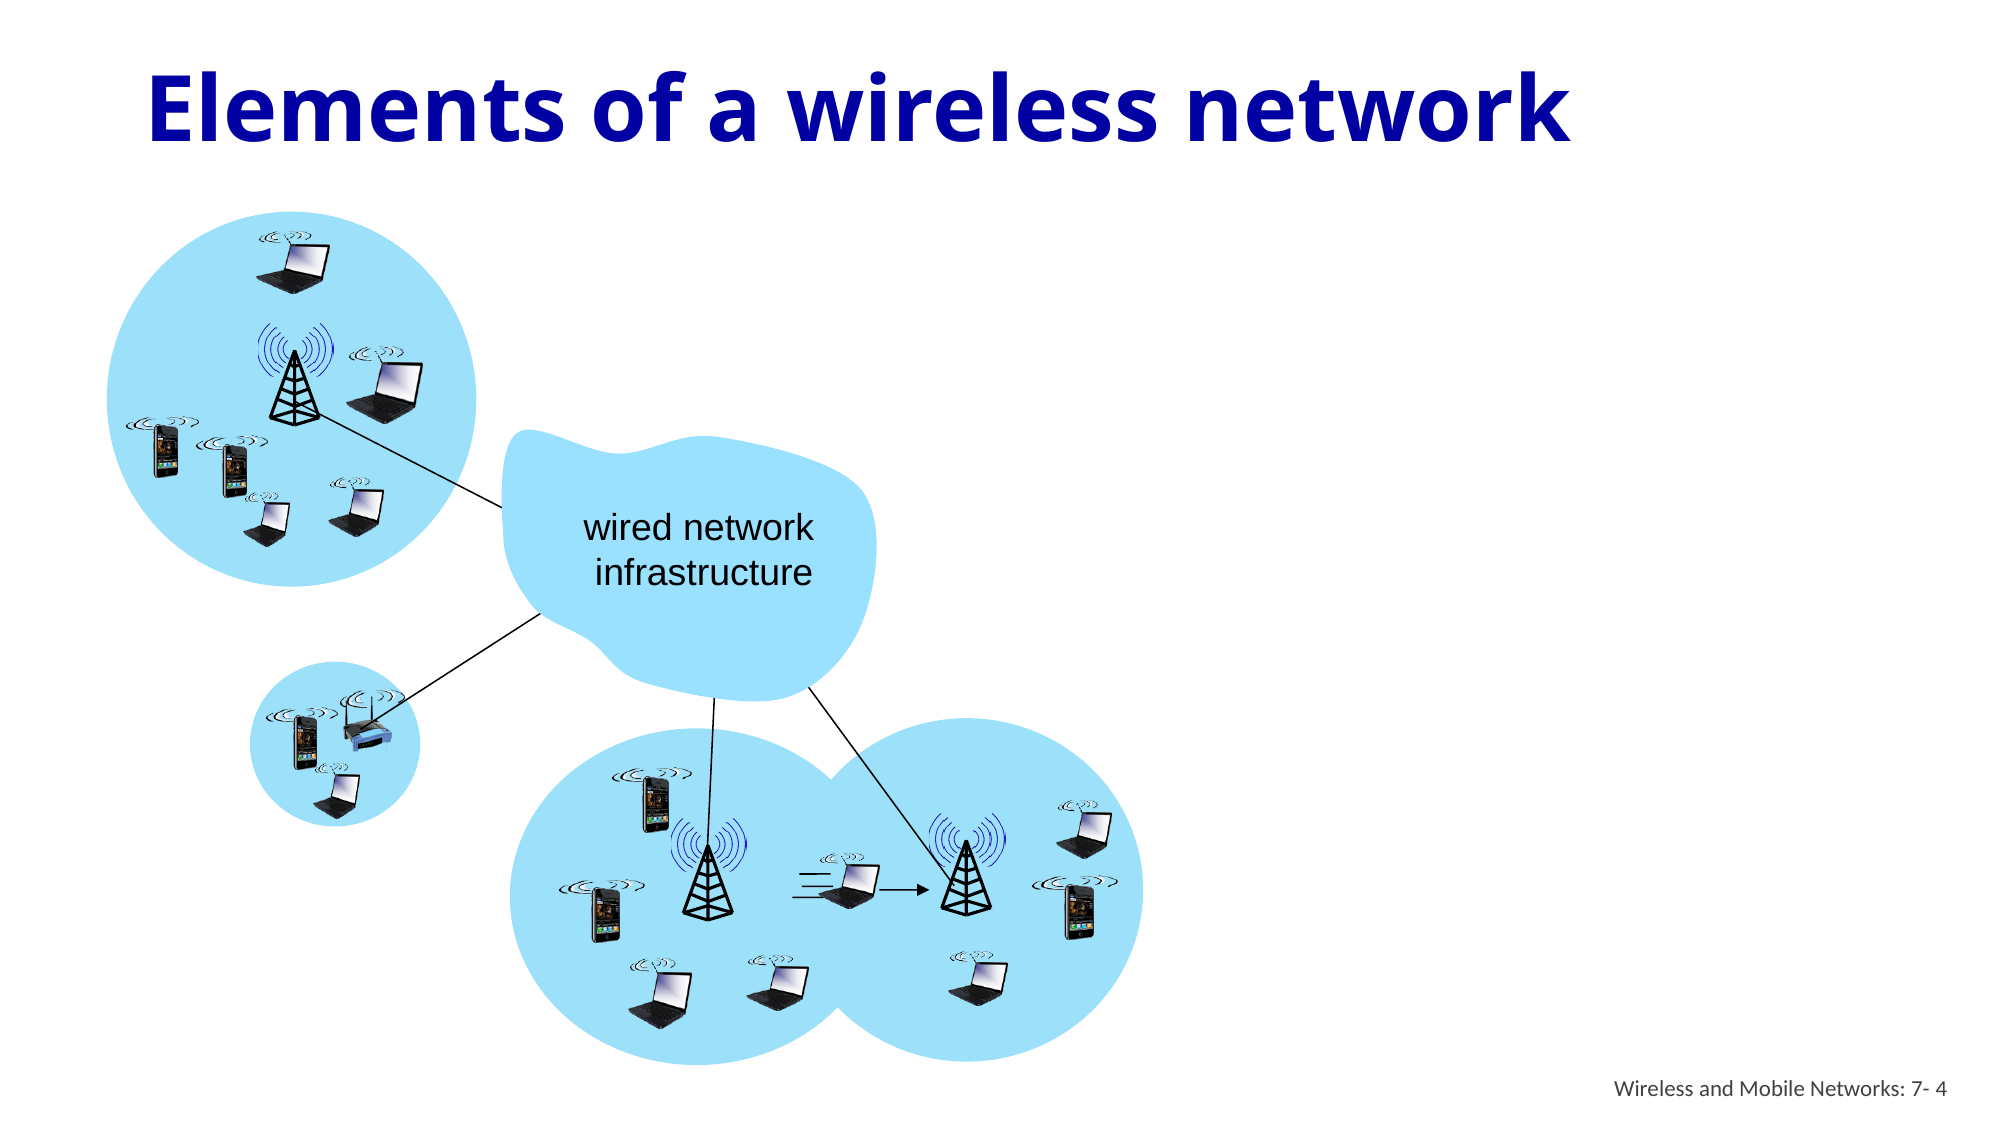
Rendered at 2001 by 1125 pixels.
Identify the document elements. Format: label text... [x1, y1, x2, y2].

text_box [346, 344, 423, 424]
text_box [831, 718, 1144, 1062]
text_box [339, 688, 405, 752]
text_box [929, 813, 1006, 916]
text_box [498, 419, 886, 709]
text_box [249, 661, 421, 827]
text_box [256, 229, 330, 294]
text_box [265, 706, 339, 770]
slide_number Wireless and Mobile Networks: 7- 4 [1512, 1056, 1963, 1117]
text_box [1056, 798, 1112, 859]
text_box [313, 761, 360, 819]
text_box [124, 415, 199, 478]
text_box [243, 490, 290, 547]
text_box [746, 953, 809, 1011]
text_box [628, 956, 692, 1029]
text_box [258, 323, 334, 425]
text_box [509, 728, 884, 1066]
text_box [195, 434, 268, 498]
text_box [880, 883, 929, 897]
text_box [671, 818, 747, 920]
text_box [328, 476, 384, 537]
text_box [611, 766, 692, 833]
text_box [948, 949, 1008, 1006]
text_box [106, 211, 477, 587]
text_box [558, 878, 645, 943]
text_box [818, 851, 880, 909]
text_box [1031, 874, 1118, 940]
title Elements of a wireless network [129, 38, 1855, 186]
